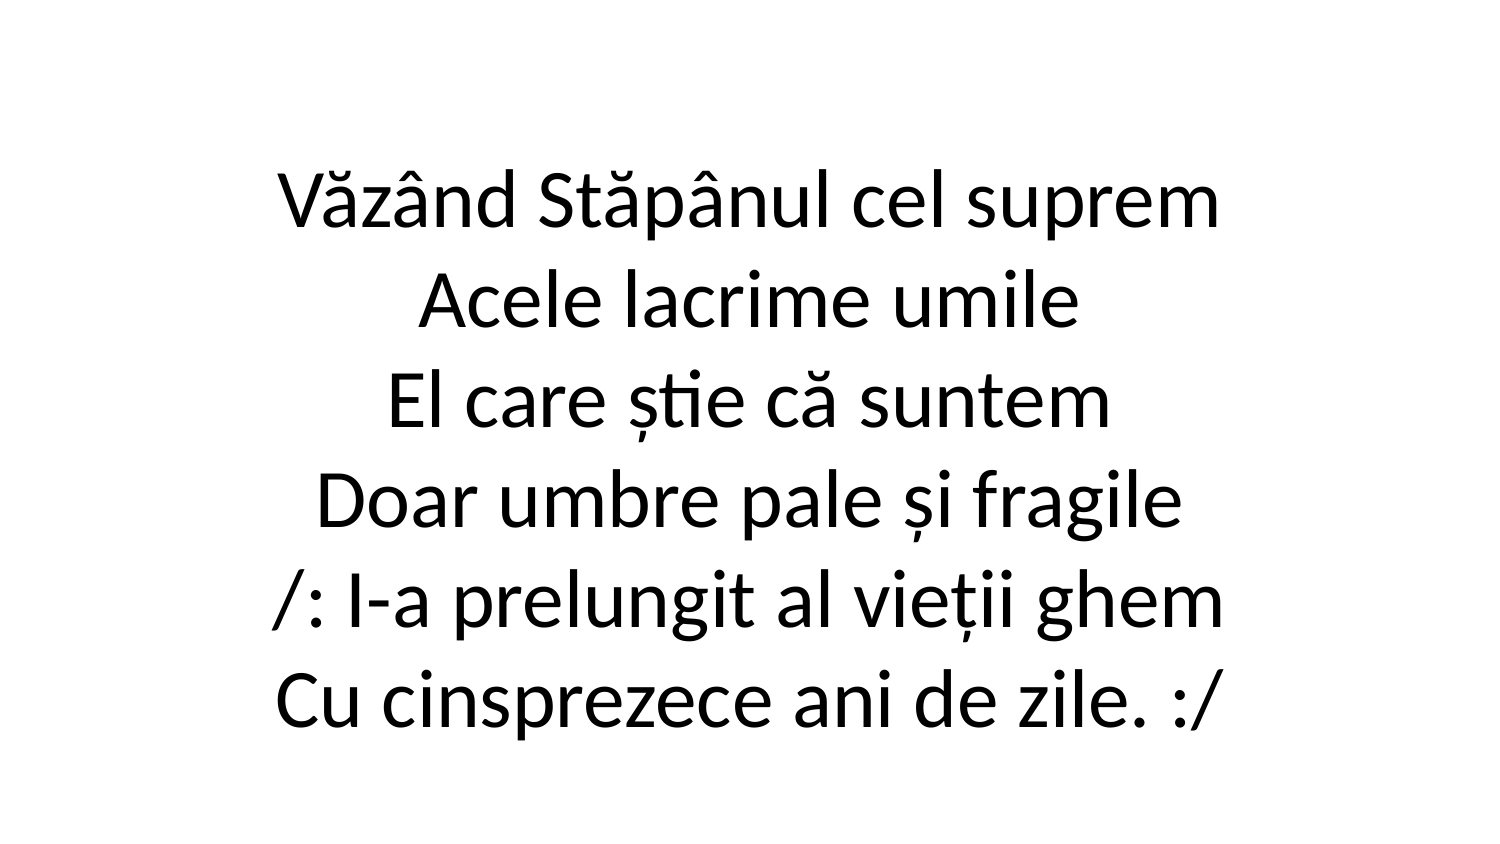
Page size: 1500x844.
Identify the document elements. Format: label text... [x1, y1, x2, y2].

text_box Văzând Stăpânul cel suprem Acele lacrime umile El care știe că suntem Doar umbre pale și fragile /: I-a prelungit al vieții ghem Cu cinsprezece ani de zile. :/ [257, 92, 1242, 752]
